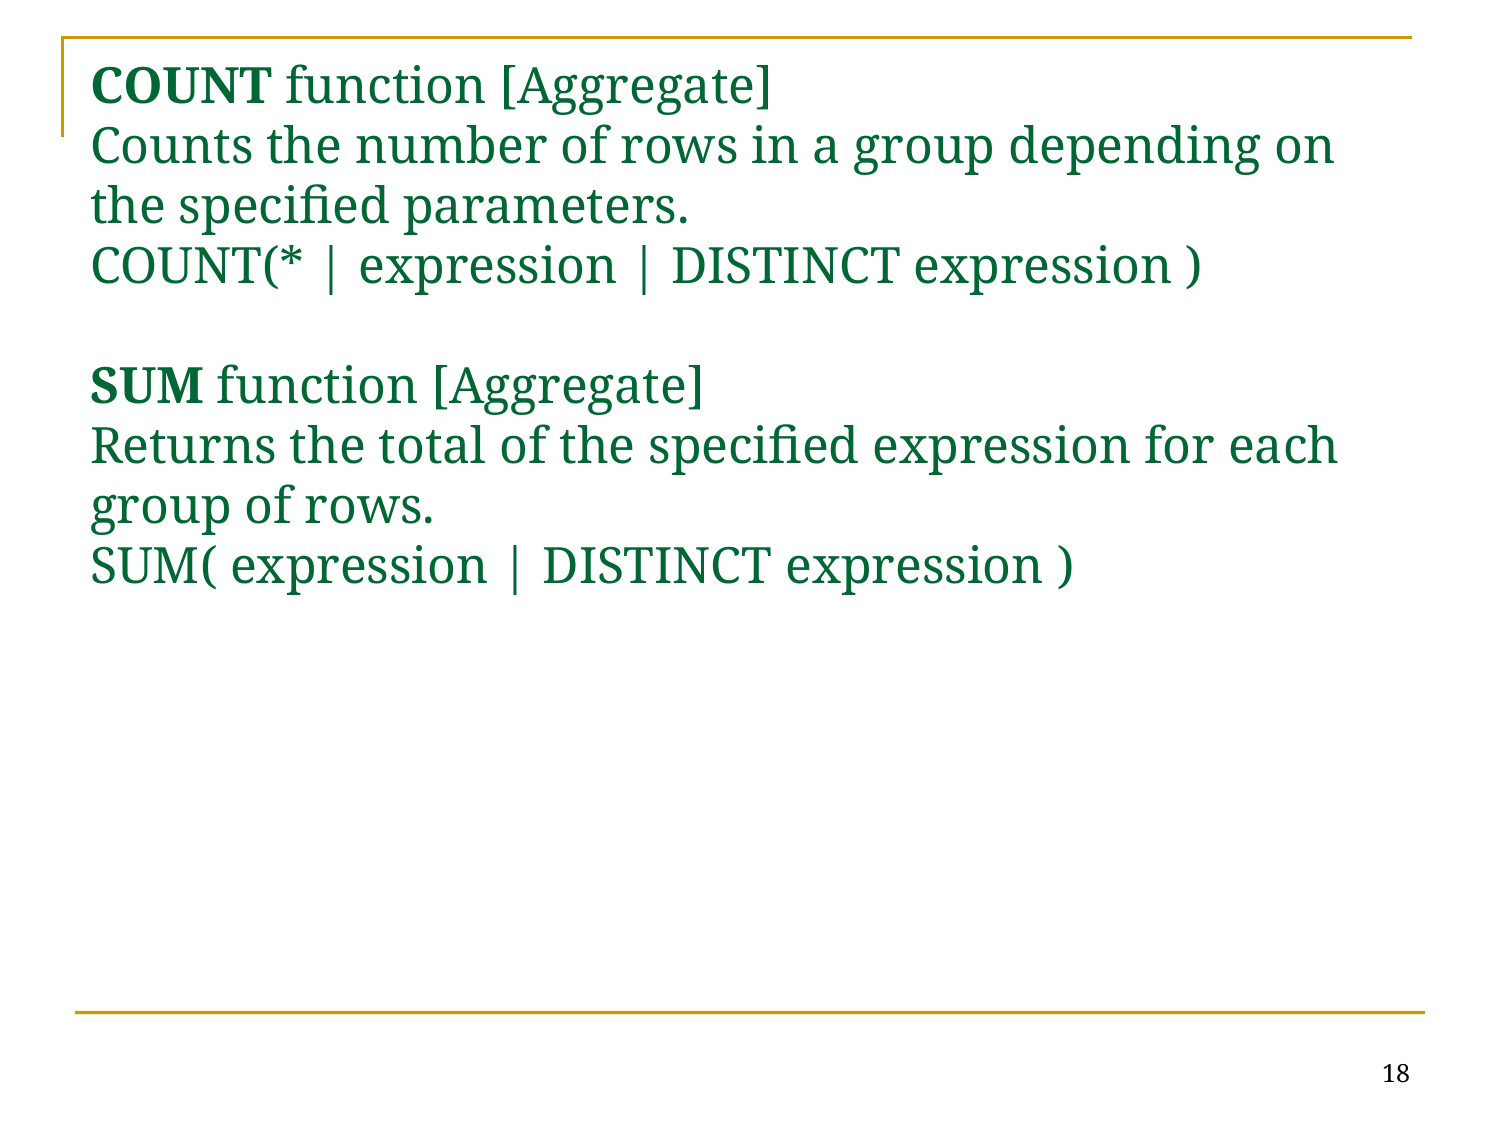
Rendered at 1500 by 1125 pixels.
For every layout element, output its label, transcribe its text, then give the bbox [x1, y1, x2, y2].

title COUNT function [Aggregate] Counts the number of rows in a group depending on the specified parameters. COUNT(* | expression | DISTINCT expression ) SUM function [Aggregate] Returns the total of the specified expression for each group of rows. SUM( expression | DISTINCT expression ) [75, 45, 1425, 587]
slide_number 18 [1074, 1024, 1425, 1100]
